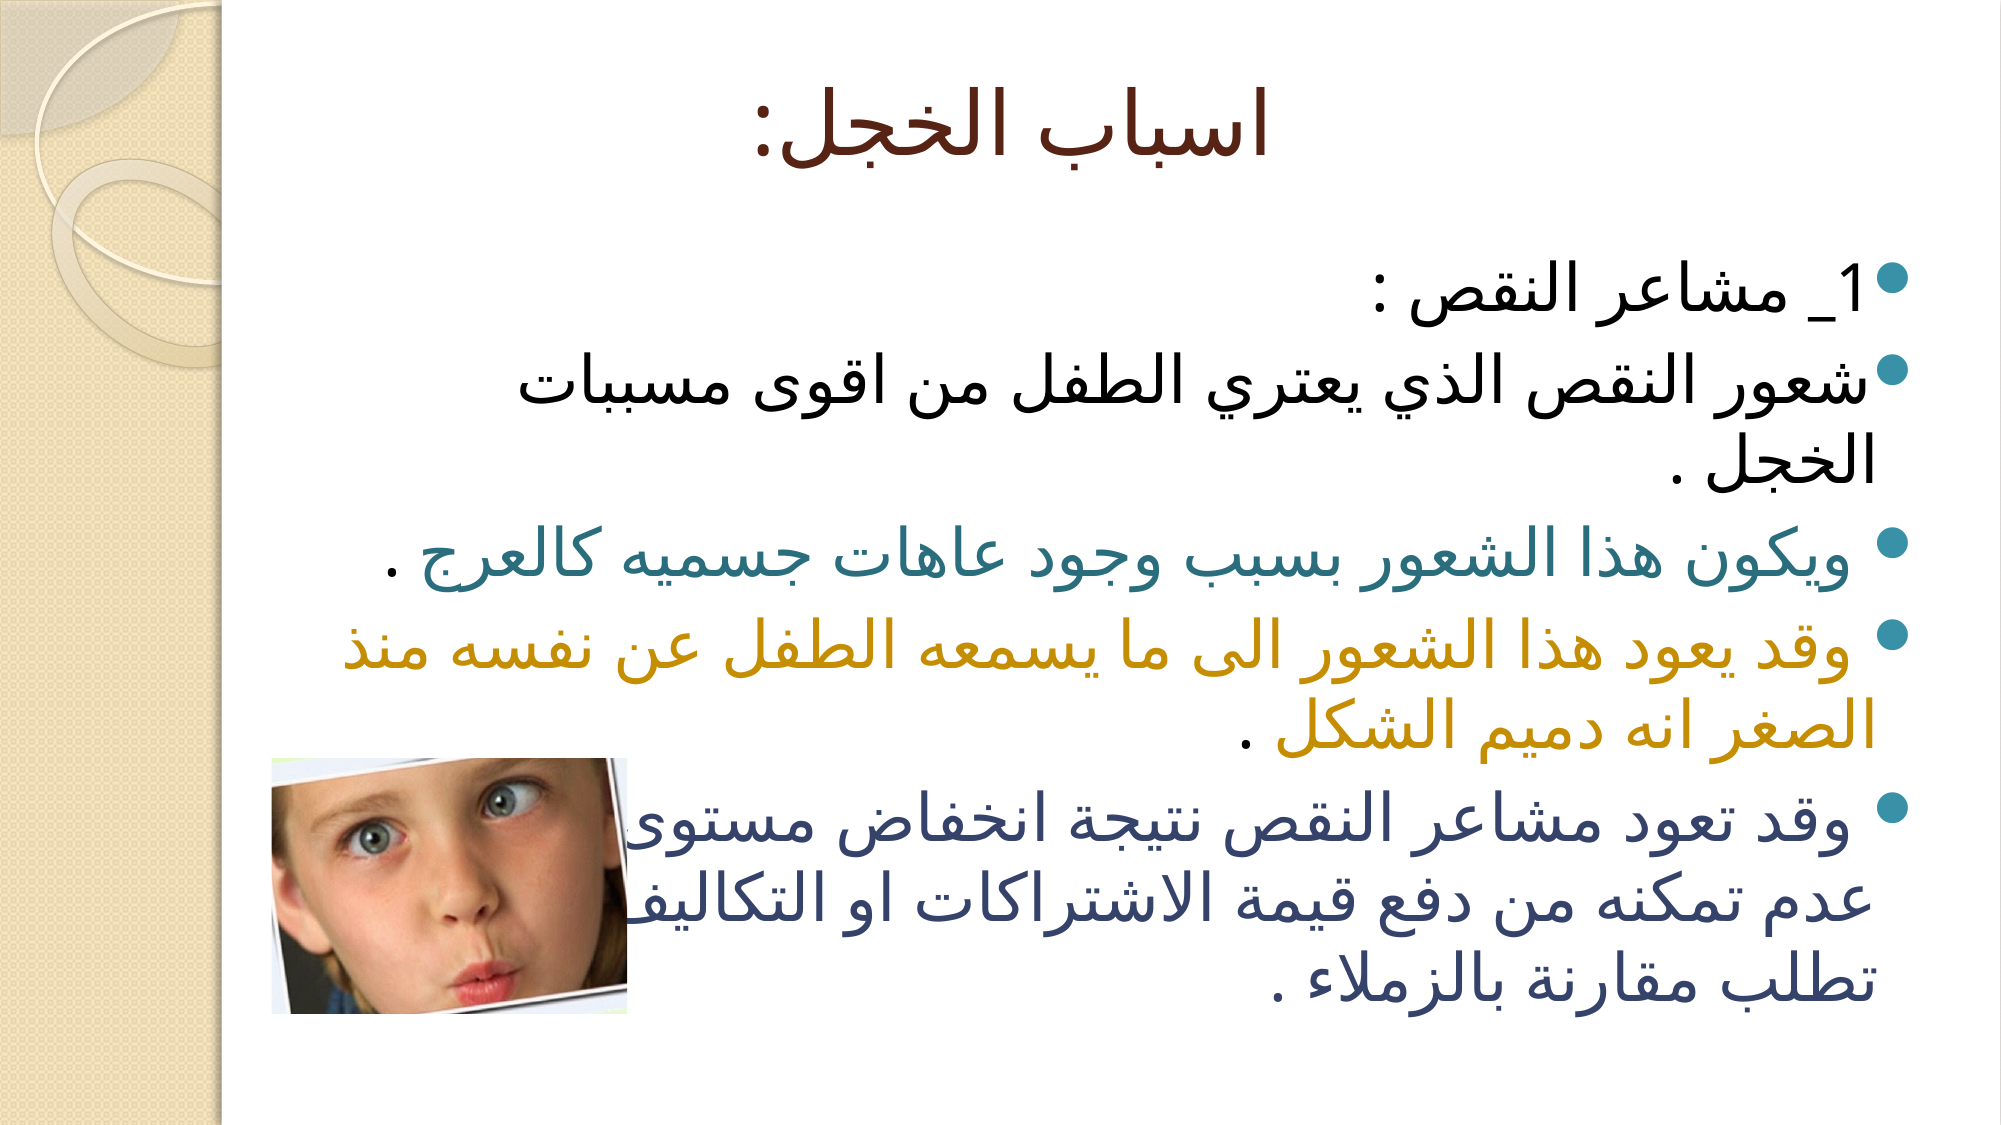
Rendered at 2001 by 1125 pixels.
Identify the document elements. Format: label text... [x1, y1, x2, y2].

title اسباب الخجل: [149, 10, 1875, 228]
list 1_ مشاعر النقص : شعور النقص الذي يعتري الطفل من اقوى مسببات الخجل . ويكون هذا الشعور بسبب وجود عاهات جسميه كالعرج . وقد يعود هذا الشعور الى ما يسمعه الطفل عن نفسه منذ الصغر انه دميم الشكل . وقد تعود مشاعر النقص نتيجة انخفاض مستوى الثياب , او عدم تمكنه من دفع قيمة الاشتراكات او التكاليف التي تطلب مقارنة بالزملاء . [313, 237, 1954, 1025]
picture [271, 758, 628, 1014]
